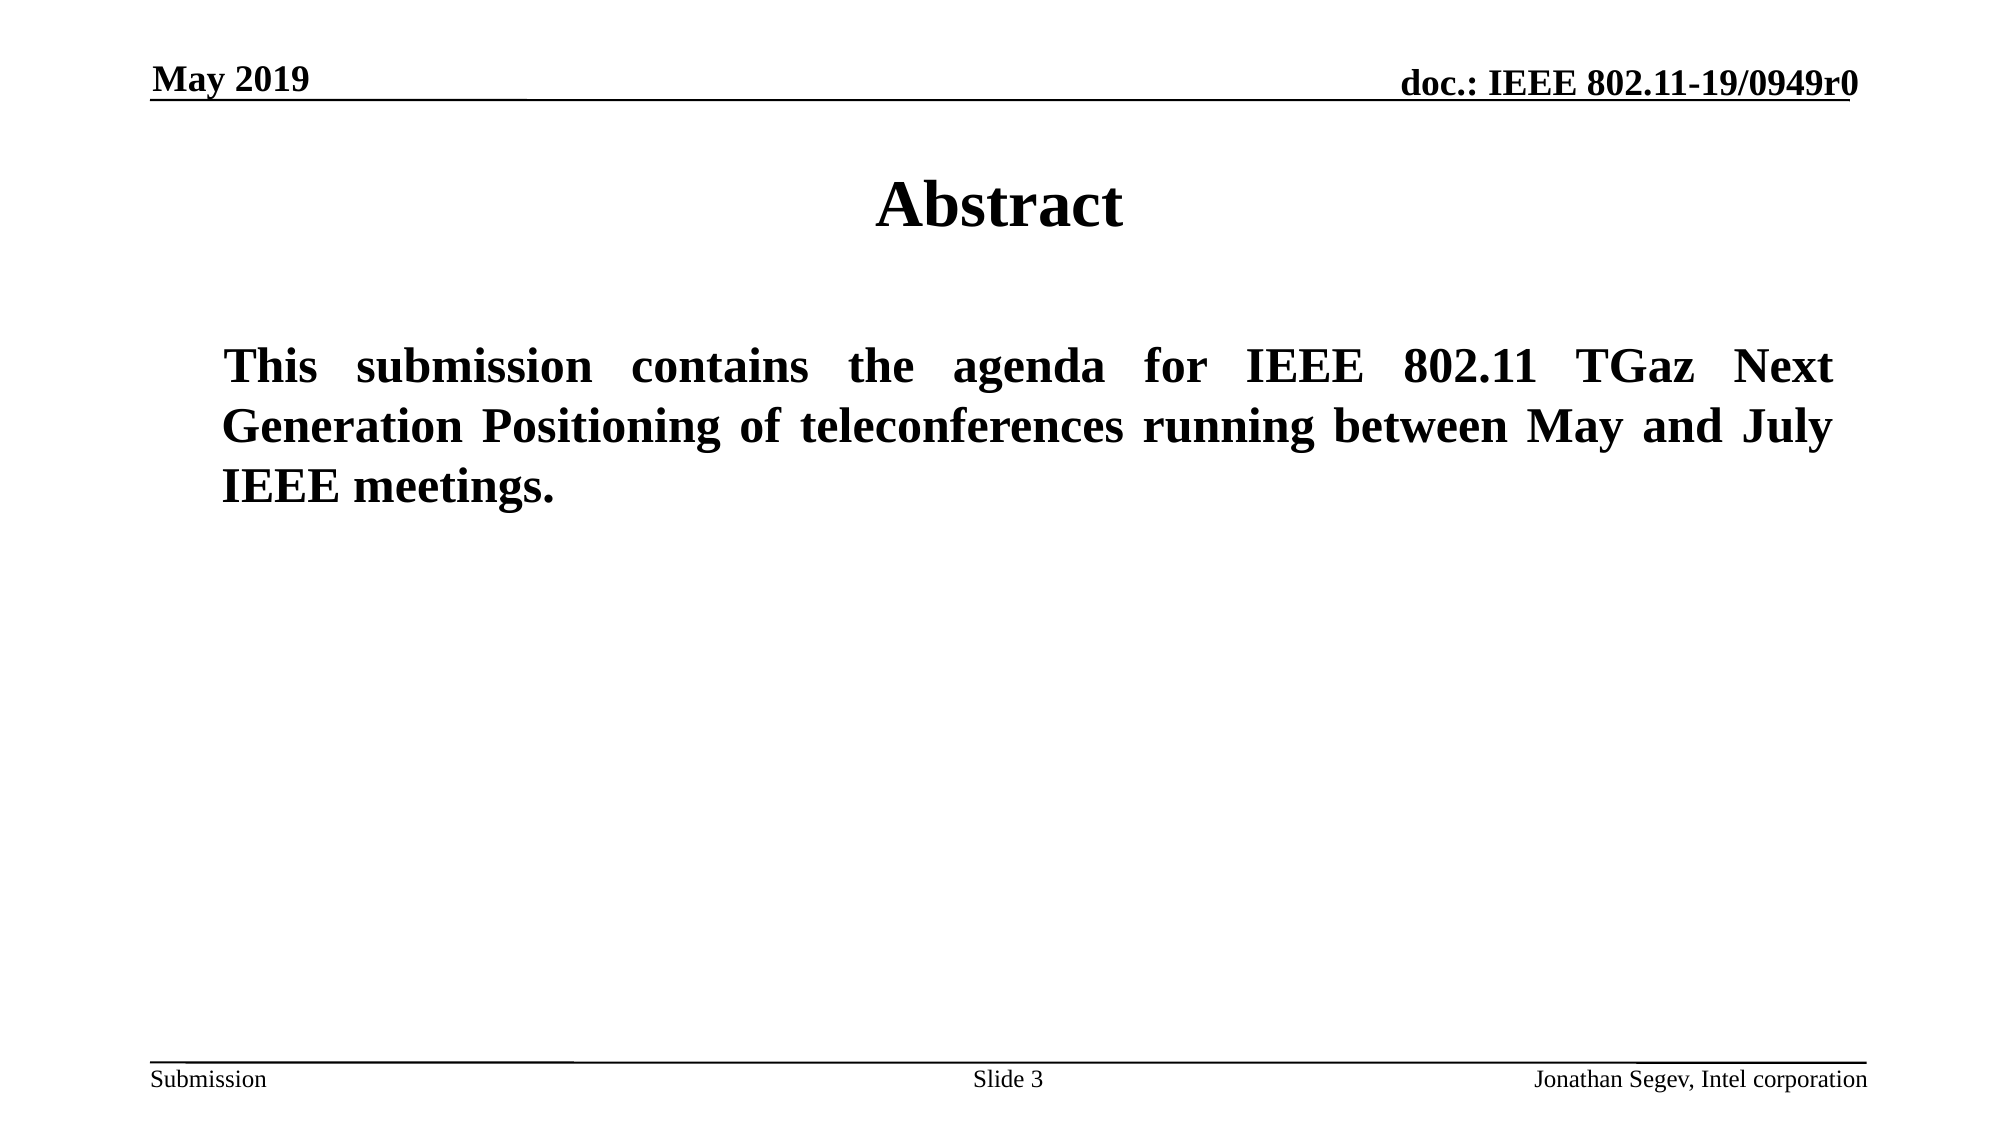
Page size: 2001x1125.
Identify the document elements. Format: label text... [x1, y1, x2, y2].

title Abstract [149, 112, 1850, 288]
list This submission contains the agenda for IEEE 802.11 TGaz Next Generation Positioning of teleconferences running between May and July IEEE meetings. [149, 324, 1850, 1000]
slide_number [152, 54, 563, 100]
footer Jonathan Segev, Intel corporation [1171, 1061, 1869, 1093]
slide_number Slide 3 [950, 1061, 1067, 1123]
